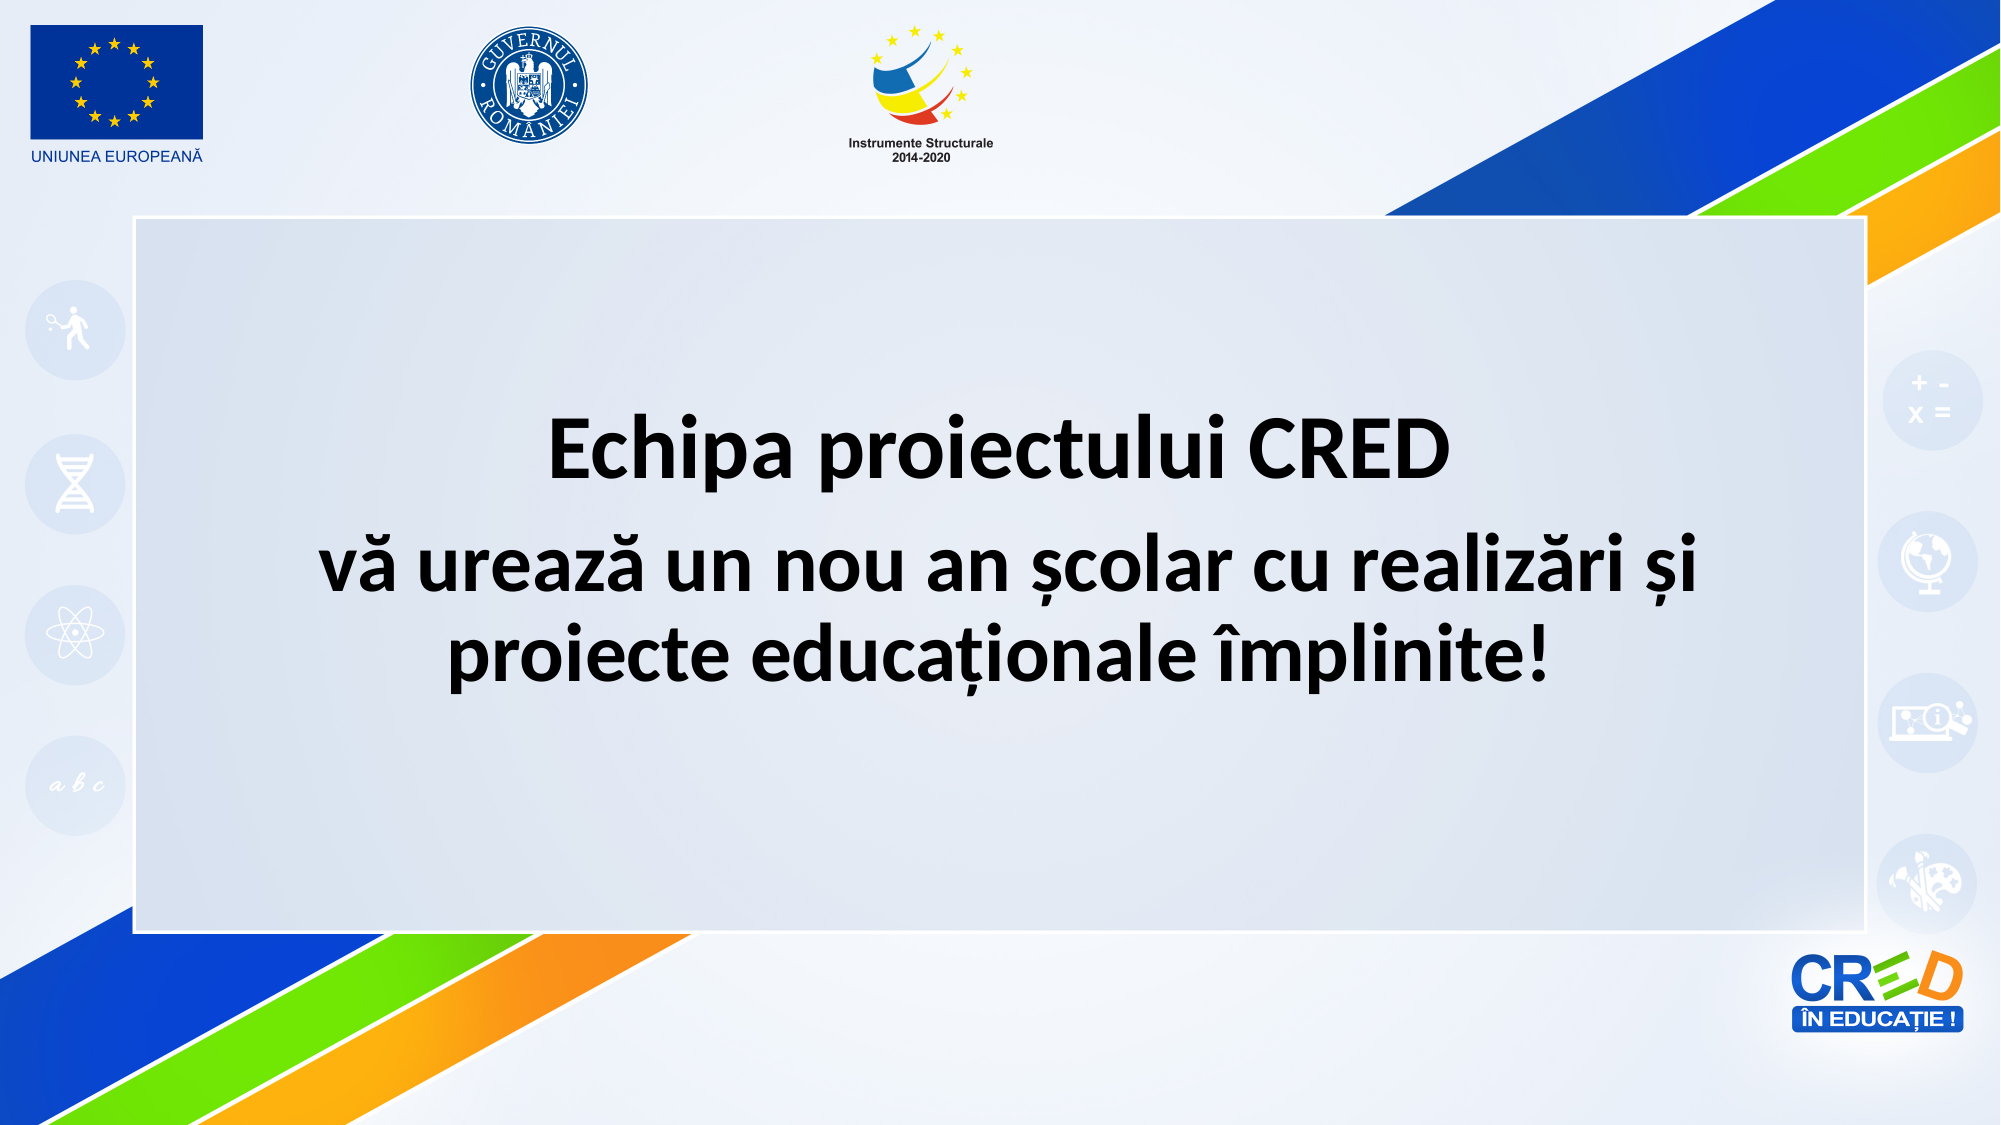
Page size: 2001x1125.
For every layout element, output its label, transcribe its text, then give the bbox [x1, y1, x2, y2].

picture [0, 0, 2001, 1125]
list Echipa proiectului CRED vă urează un nou an școlar cu realizări și proiecte educaționale împlinite! [137, 217, 1863, 932]
